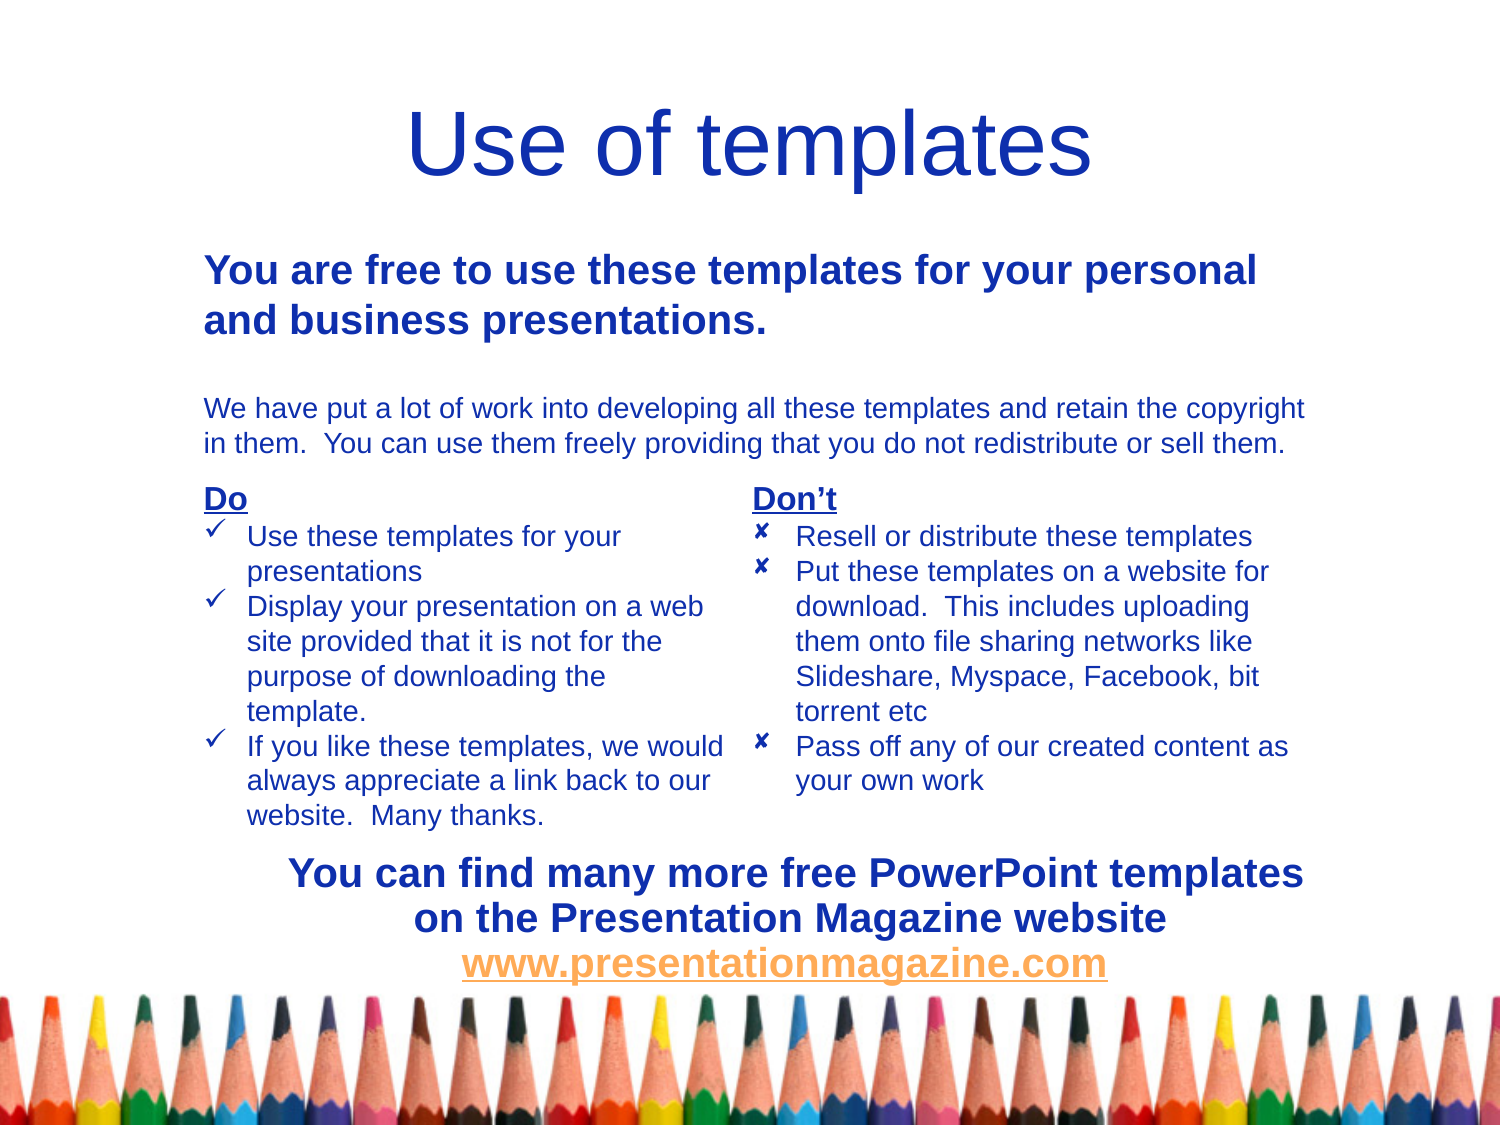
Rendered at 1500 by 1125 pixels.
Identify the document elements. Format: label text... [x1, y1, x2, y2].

text_box Do Use these templates for your presentations Display your presentation on a web site provided that it is not for the purpose of downloading the template. If you like these templates, we would always appreciate a link back to our website. Many thanks. [188, 469, 749, 844]
text_box Don’t Resell or distribute these templates Put these templates on a website for download. This includes uploading them onto file sharing networks like Slideshare, Myspace, Facebook, bit torrent etc Pass off any of our created content as your own work [737, 469, 1335, 805]
text_box You can find many more free PowerPoint templates on the Presentation Magazine website www.presentationmagazine.com [171, 844, 1347, 994]
text_box [88, 208, 1436, 1083]
title Use of templates [75, 45, 1425, 233]
text_box We have put a lot of work into developing all these templates and retain the copyright in them. You can use them freely providing that you do not redistribute or sell them. [188, 382, 1325, 468]
text_box You are free to use these templates for your personal and business presentations. [188, 235, 1329, 351]
picture [0, 0, 1500, 1125]
